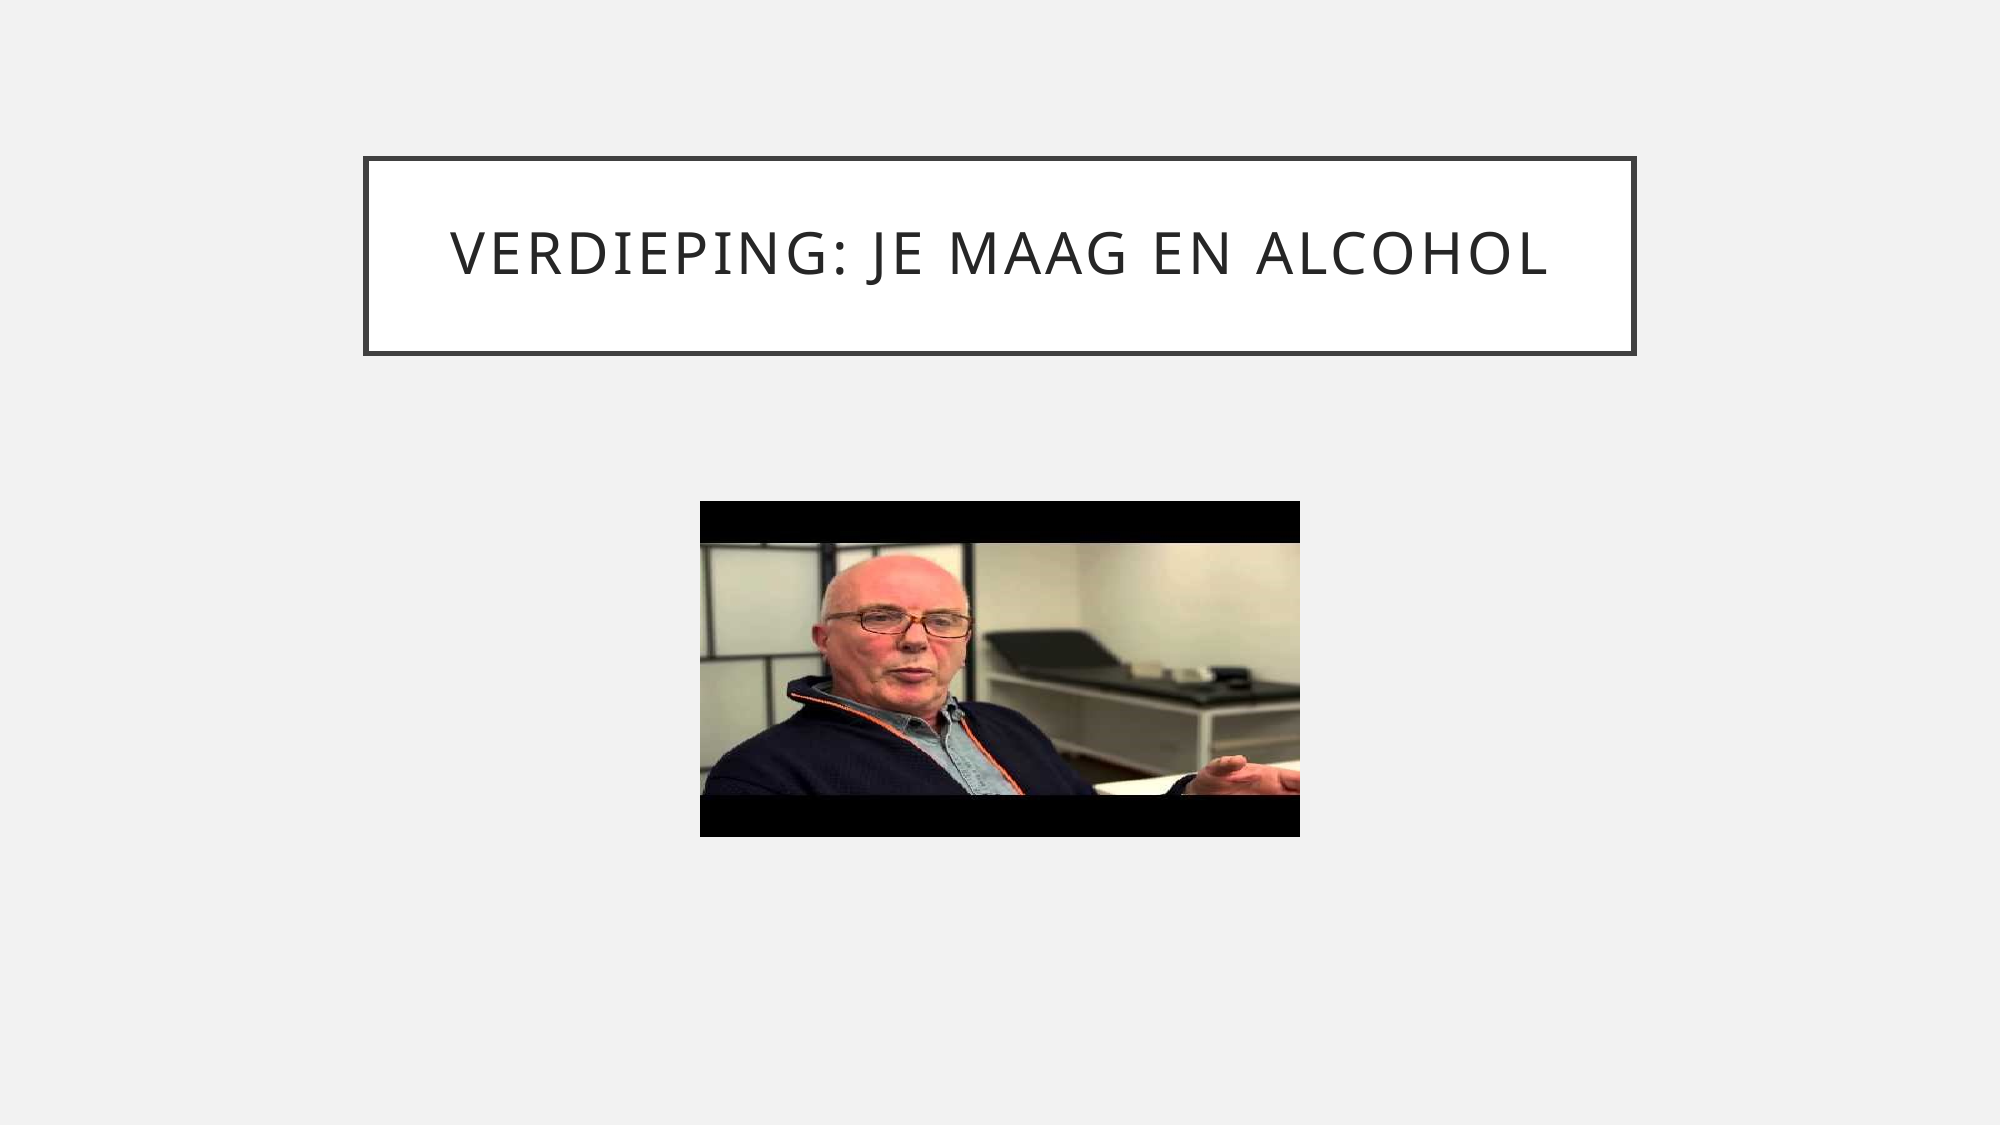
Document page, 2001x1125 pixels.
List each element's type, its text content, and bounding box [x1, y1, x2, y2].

title Verdieping: je maag en alcohol [363, 156, 1637, 356]
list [699, 500, 1300, 838]
